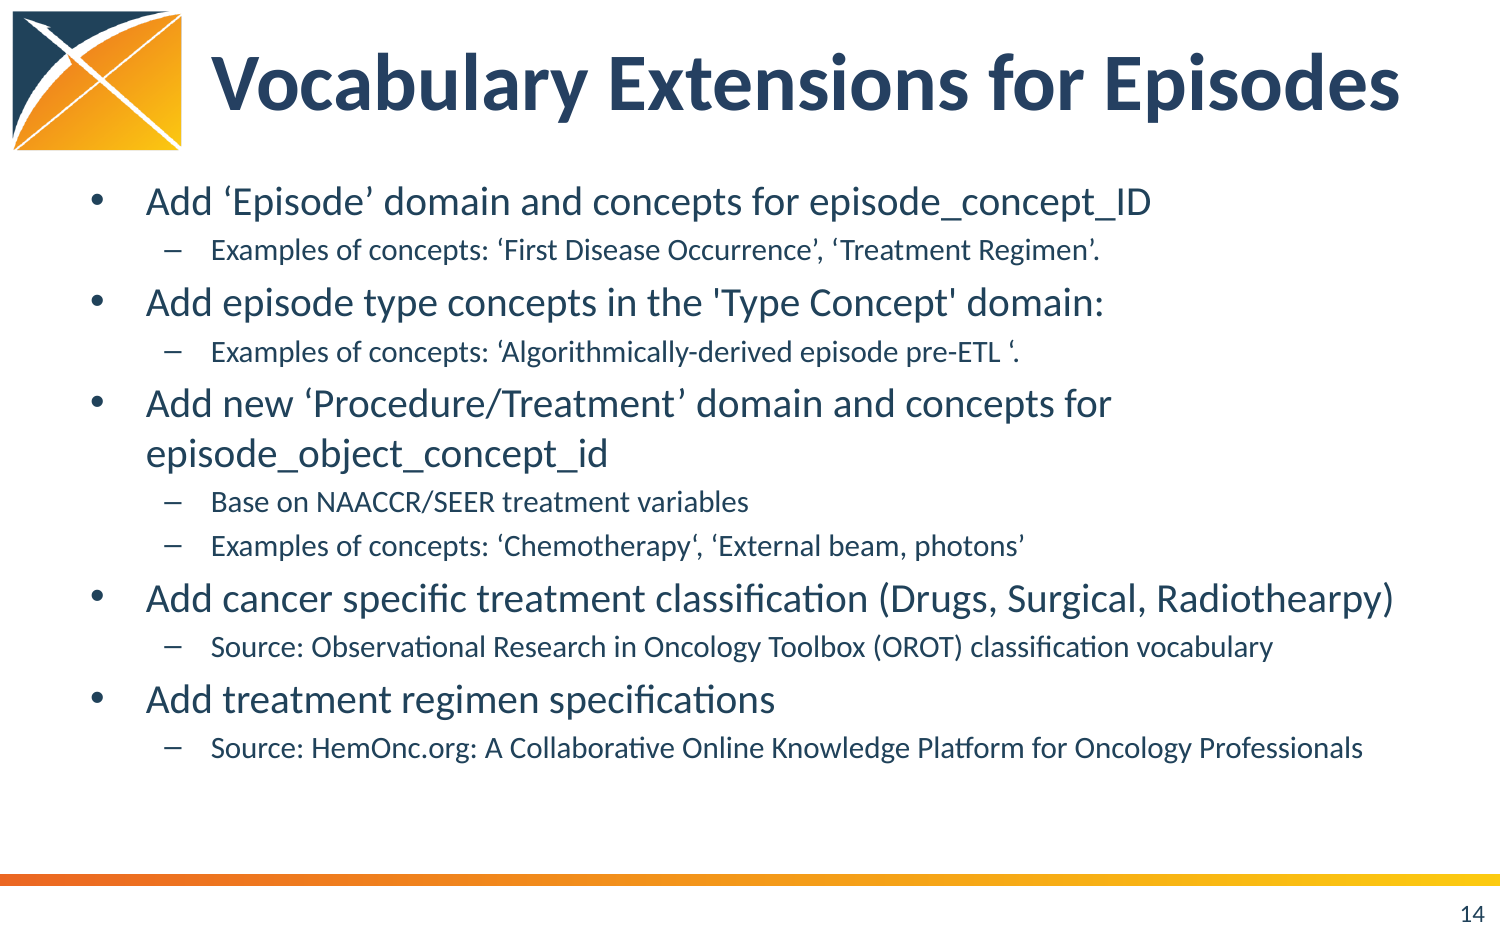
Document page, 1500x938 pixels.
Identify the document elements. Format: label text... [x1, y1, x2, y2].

slide_number 14 [1149, 887, 1500, 938]
title Vocabulary Extensions for Episodes [187, 20, 1425, 136]
picture [0, 0, 206, 167]
list Add ‘Episode’ domain and concepts for episode_concept_ID Examples of concepts: ‘First Disease Occurrence’, ‘Treatment Regimen’. Add episode type concepts in the 'Type Concept' domain: Examples of concepts: ‘Algorithmically-derived episode pre-ETL ‘. Add new ‘Procedure/Treatment’ domain and concepts for episode_object_concept_id Base on NAACCR/SEER treatment variables Examples of concepts: ‘Chemotherapy‘, ‘External beam, photons’ Add cancer specific treatment classification (Drugs, Surgical, Radiothearpy) Source: Observational Research in Oncology Toolbox (OROT) classification vocabulary Add treatment regimen specifications Source: HemOnc.org: A Collaborative Online Knowledge Platform for Oncology Professionals [75, 166, 1425, 838]
